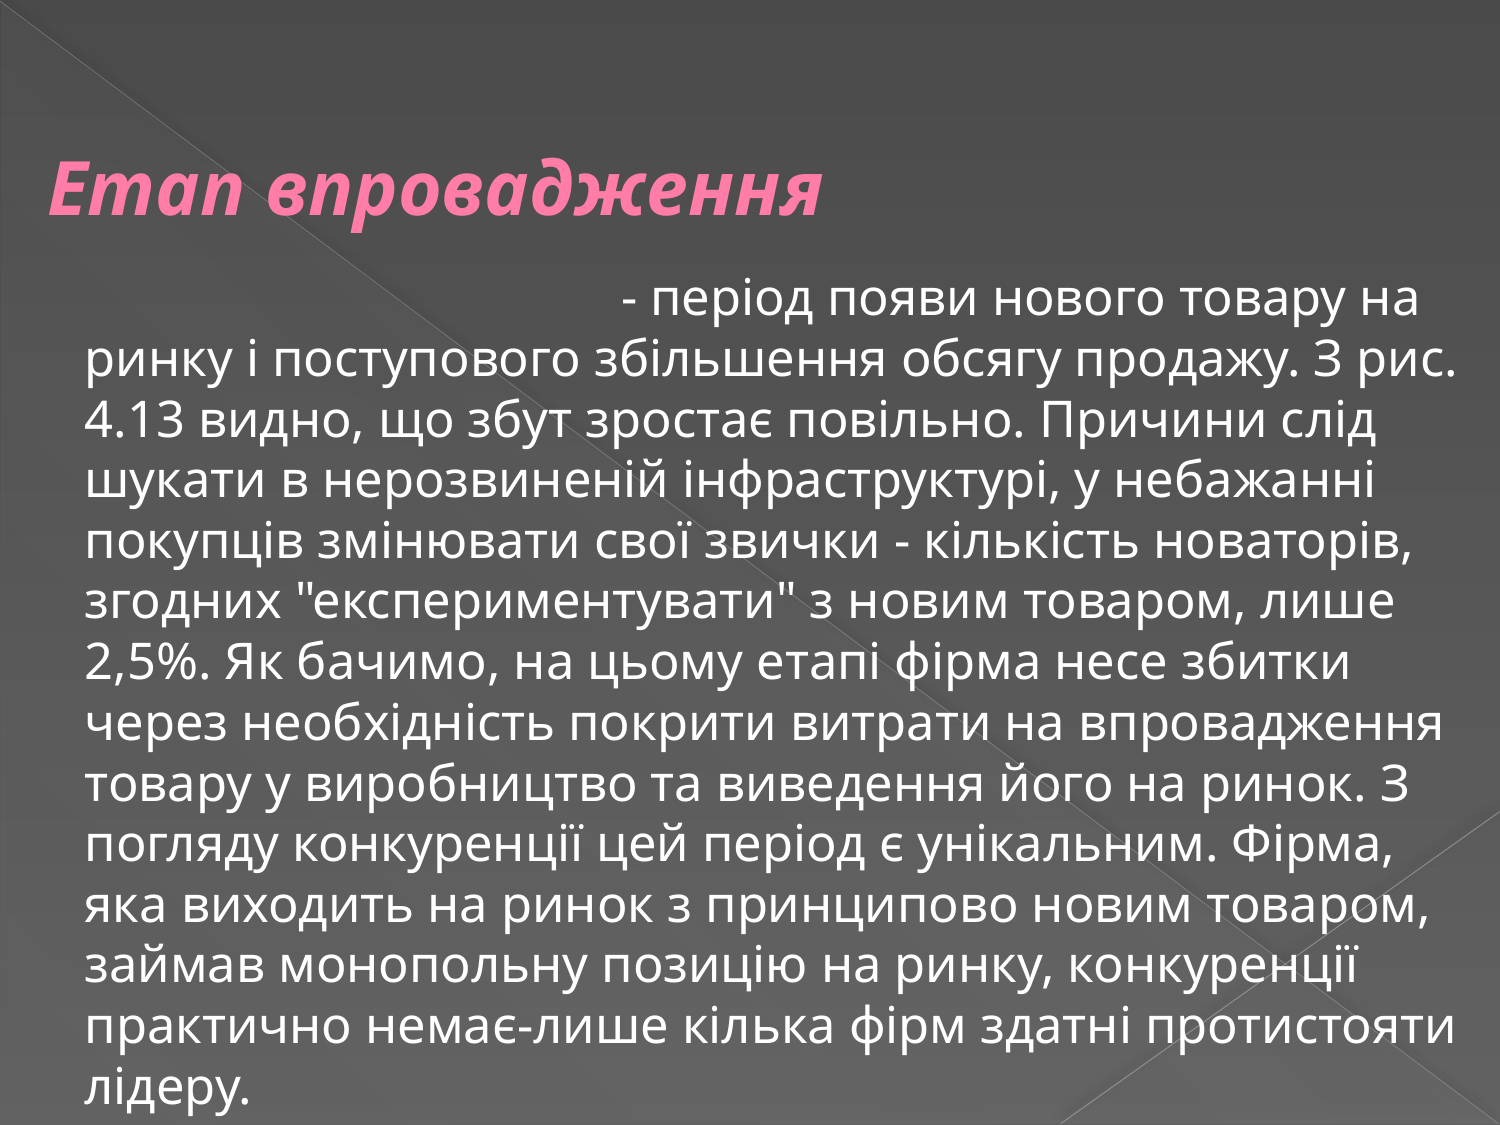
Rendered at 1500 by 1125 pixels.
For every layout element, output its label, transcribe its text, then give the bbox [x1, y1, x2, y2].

title Етап впровадження [0, 70, 1304, 257]
list - період появи нового товару на ринку і поступового збільшення обсягу продажу. З рис. 4.13 видно, що збут зростає повільно. Причини слід шукати в нерозвиненій інфраструктурі, у небажанні покупців змінювати свої звички - кількість новаторів, згодних "експериментувати" з новим товаром, лише 2,5%. Як бачимо, на цьому етапі фірма несе збитки через необхідність покрити витрати на впровадження товару у виробництво та виведення його на ринок. З погляду конкуренції цей період є унікальним. Фірма, яка виходить на ринок з принципово новим товаром, займав монопольну позицію на ринку, конкуренції практично немає-лише кілька фірм здатні протистояти лідеру. [0, 257, 1500, 1125]
